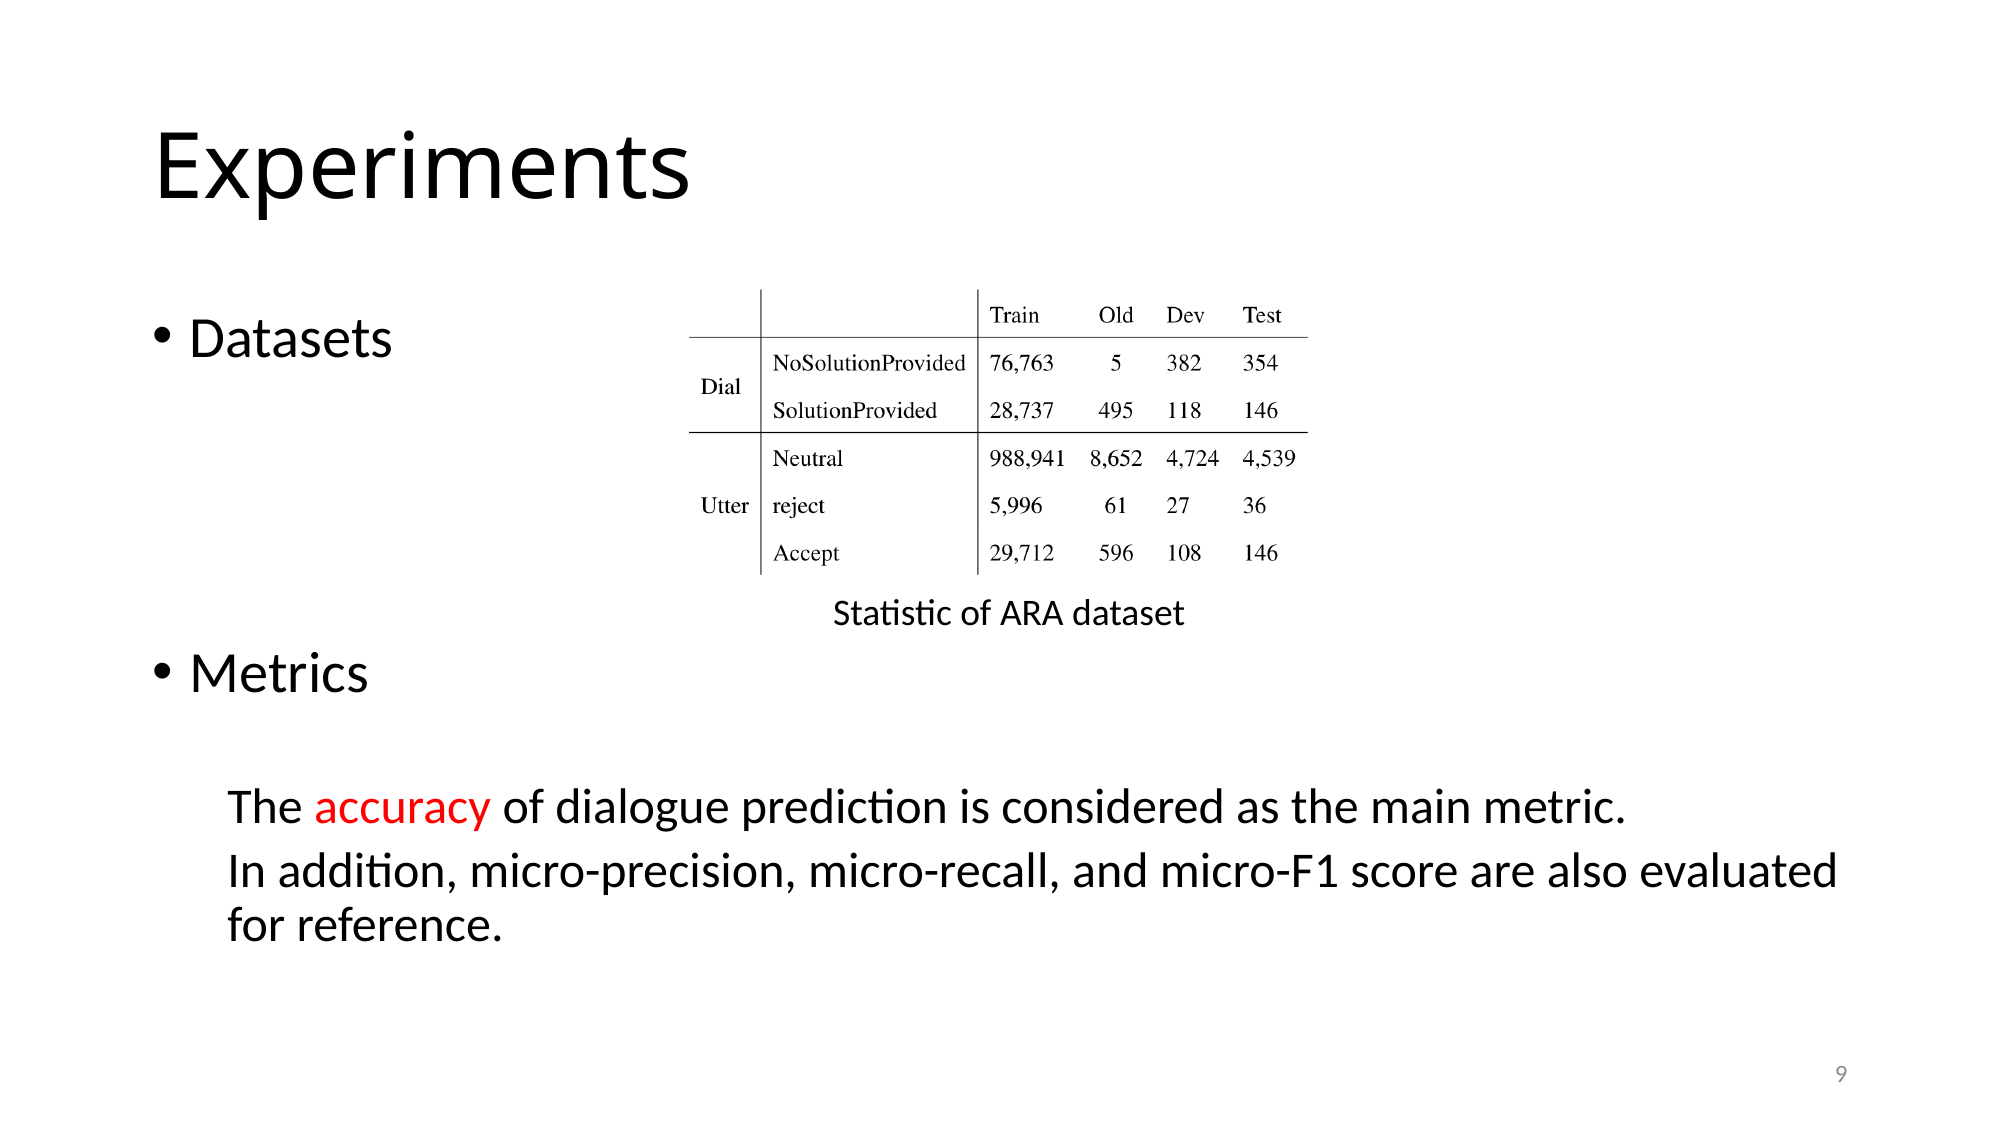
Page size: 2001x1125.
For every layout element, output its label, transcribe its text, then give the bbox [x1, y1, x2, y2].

title Experiments [137, 59, 1863, 278]
list Datasets Metrics The accuracy of dialogue prediction is considered as the main metric. In addition, micro-precision, micro-recall, and micro-F1 score are also evaluated for reference. [137, 299, 1863, 1014]
text_box Statistic of ARA dataset [818, 580, 1491, 641]
picture [521, 269, 1478, 589]
slide_number 9 [1412, 1042, 1863, 1103]
